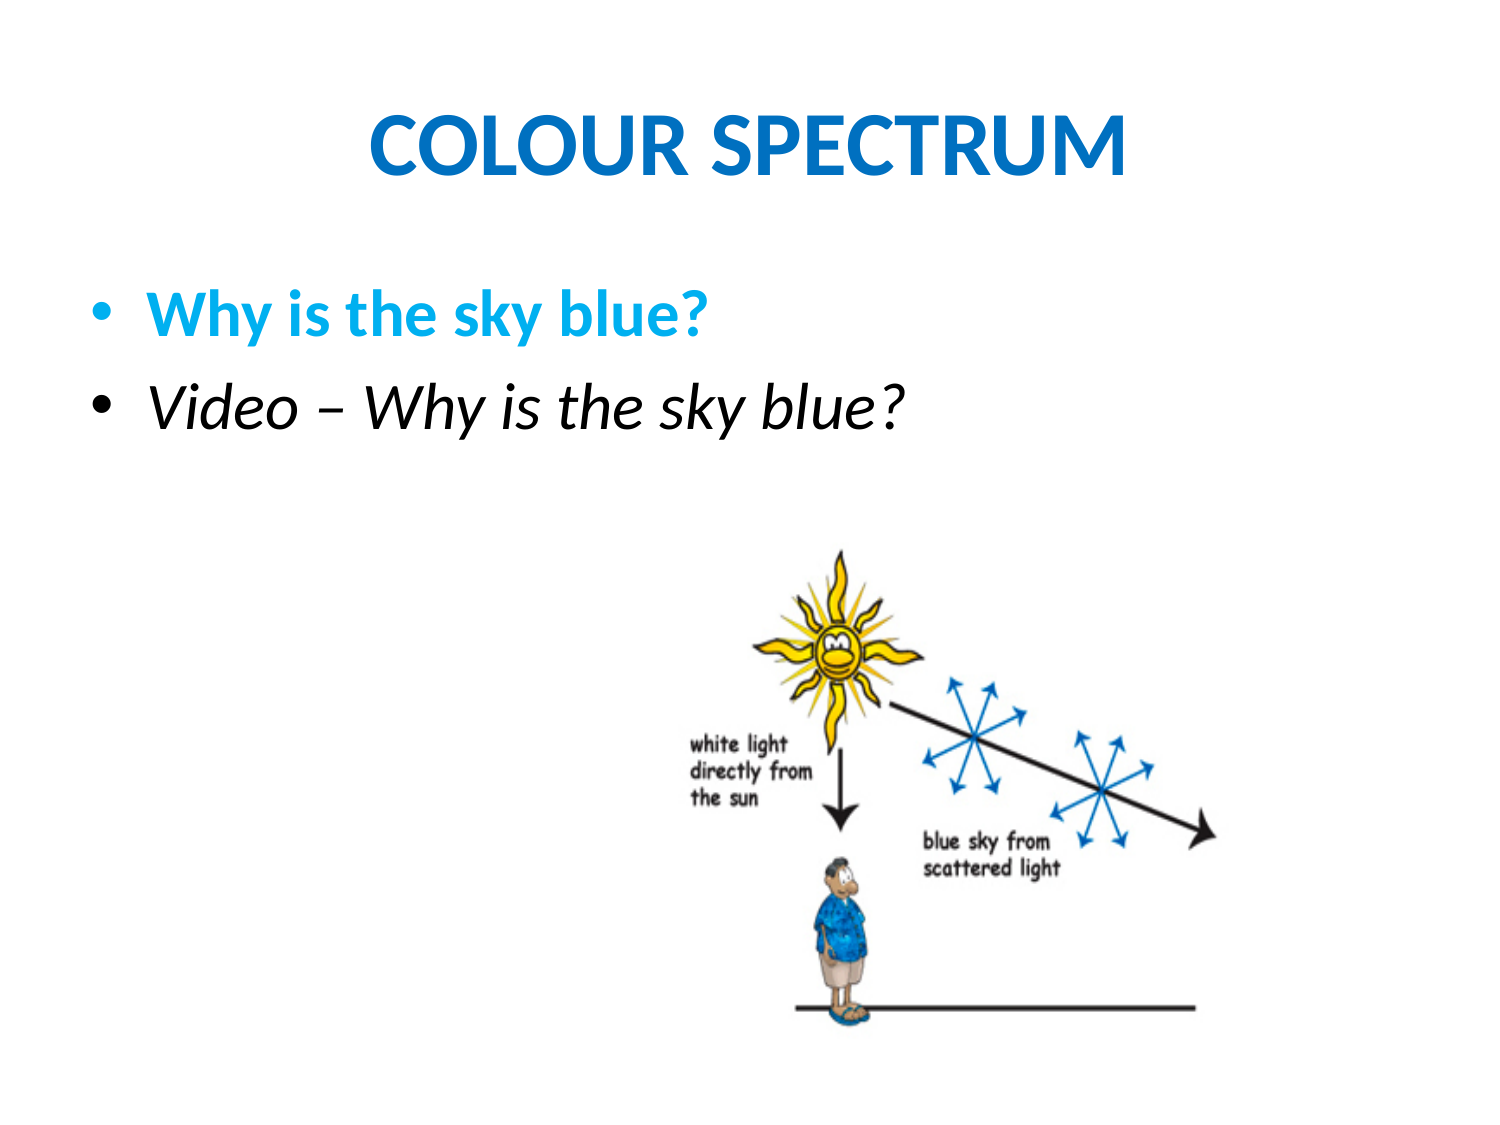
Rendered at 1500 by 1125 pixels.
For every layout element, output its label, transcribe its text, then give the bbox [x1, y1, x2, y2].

list Why is the sky blue? Video – Why is the sky blue? [75, 262, 1425, 468]
picture [584, 526, 1365, 1048]
title COLOUR SPECTRUM [75, 45, 1425, 233]
